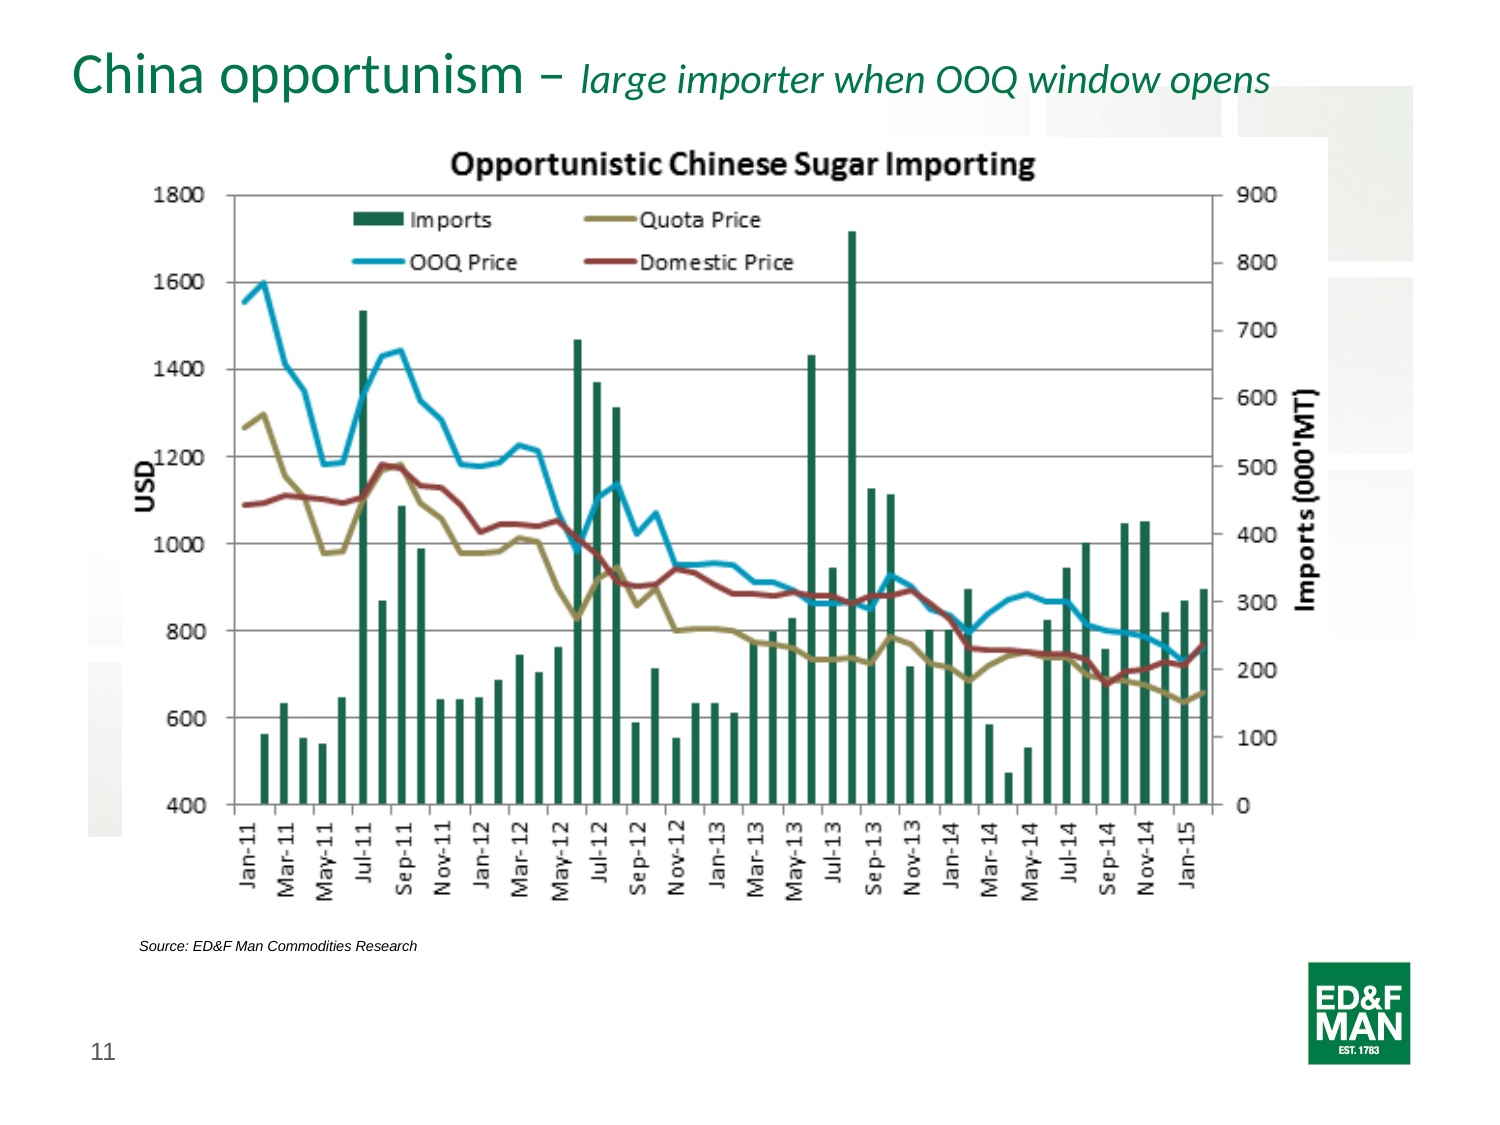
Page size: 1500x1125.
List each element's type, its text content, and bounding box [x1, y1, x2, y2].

text_box China opportunism – large importer when OOQ window opens [57, 27, 1438, 113]
picture [0, 0, 1500, 1125]
text_box Source: ED&F Man Commodities Research [124, 930, 464, 963]
